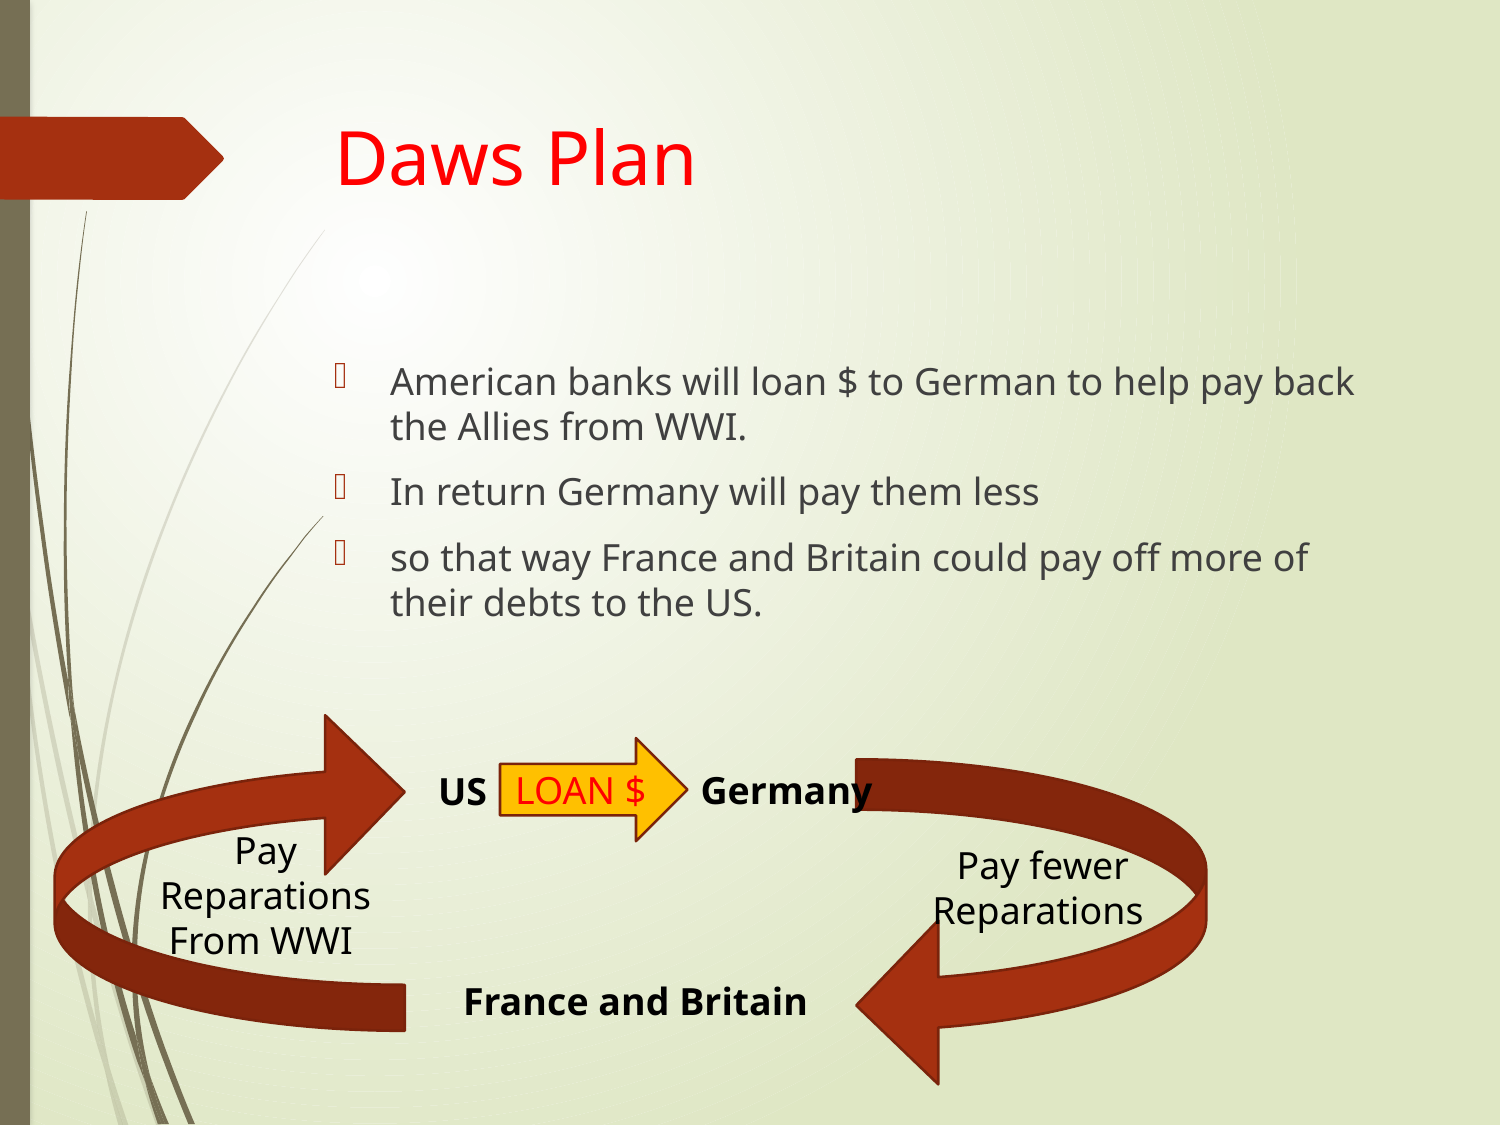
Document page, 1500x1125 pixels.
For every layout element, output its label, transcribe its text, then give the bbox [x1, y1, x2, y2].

list American banks will loan $ to German to help pay back the Allies from WWI. In return Germany will pay them less so that way France and Britain could pay off more of their debts to the US. [318, 350, 1400, 970]
text_box [855, 758, 1208, 1086]
text_box LOAN $ [498, 736, 689, 843]
text_box [53, 714, 407, 1033]
title Daws Plan [319, 102, 1400, 313]
text_box France and Britain [423, 970, 849, 1030]
text_box US [423, 760, 524, 821]
text_box Pay fewer Reparations [898, 834, 1188, 940]
text_box Germany [685, 759, 899, 820]
text_box Pay Reparations From WWI [126, 819, 405, 970]
